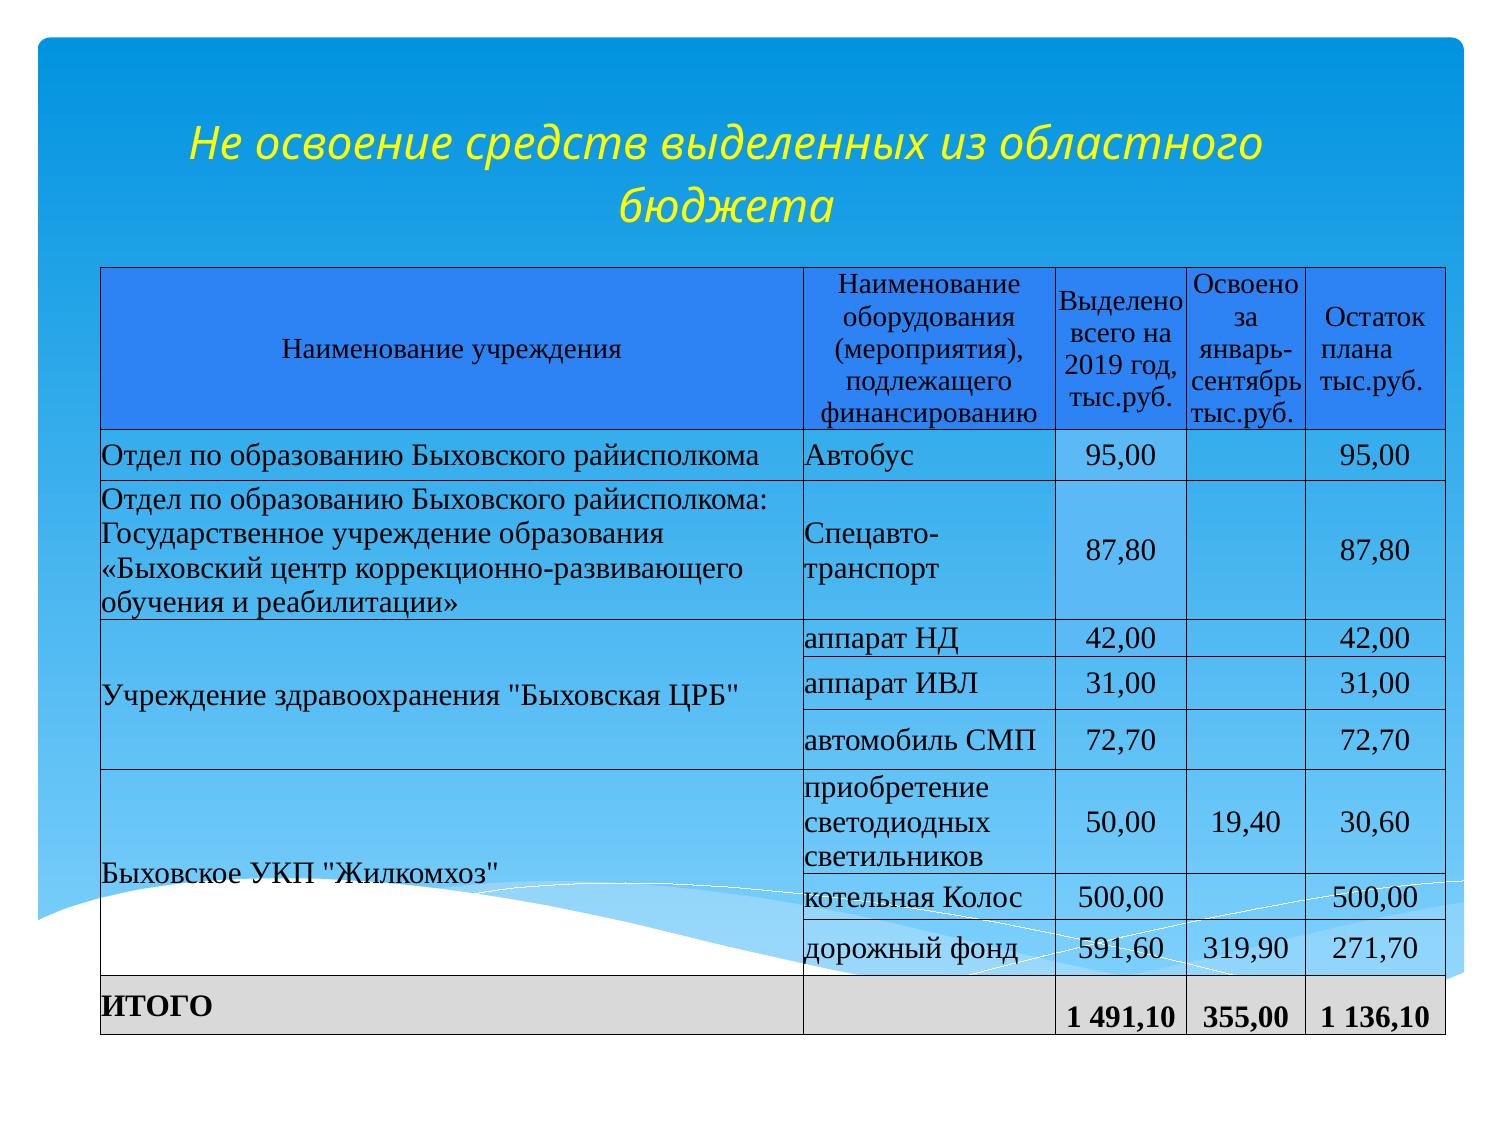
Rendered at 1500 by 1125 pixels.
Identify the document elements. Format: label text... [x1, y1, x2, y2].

table_cell аппарат ИВЛ [804, 657, 1055, 709]
table_cell [1187, 657, 1305, 709]
table_cell 42,00 [1306, 620, 1445, 656]
table_cell 31,00 [1056, 657, 1186, 709]
table_cell автомобиль СМП [804, 710, 1055, 769]
table_cell Учреждение здравоохранения "Быховская ЦРБ" [101, 620, 803, 769]
table_cell 95,00 [1056, 430, 1186, 480]
table_cell аппарат НД [804, 620, 1055, 656]
table_cell 19,40 [1187, 770, 1305, 873]
table_cell ИТОГО [101, 976, 803, 1034]
table_cell [1187, 430, 1305, 480]
table_header Выделено всего на 2019 год, тыс.руб. [1056, 268, 1186, 429]
table_cell 591,60 [1056, 920, 1186, 975]
table_cell Автобус [804, 430, 1055, 480]
title Не освоение средств выделенных из областного бюджета [112, 101, 1341, 244]
table_header Освоено за январь-сентябрьтыс.руб. [1187, 268, 1305, 429]
table_cell 271,70 [1306, 920, 1445, 975]
table_cell 87,80 [1056, 481, 1186, 619]
table_cell [1187, 481, 1305, 619]
table_cell 50,00 [1056, 770, 1186, 873]
table_cell 72,70 [1056, 710, 1186, 769]
table_cell 1 136,10 [1306, 976, 1445, 1034]
table_cell Отдел по образованию Быховского райисполкома: Государственное учреждение образования «Быховский центр коррекционно-развивающего обучения и реабилитации» [101, 481, 803, 619]
table_cell [1187, 710, 1305, 769]
table_cell 355,00 [1187, 976, 1305, 1034]
table_cell 31,00 [1306, 657, 1445, 709]
table_cell 42,00 [1056, 620, 1186, 656]
table_cell Быховское УКП "Жилкомхоз" [101, 770, 803, 975]
table_cell 500,00 [1056, 874, 1186, 919]
table_cell Отдел по образованию Быховского райисполкома [101, 430, 803, 480]
table_cell котельная Колос [804, 874, 1055, 919]
table_cell 87,80 [1306, 481, 1445, 619]
table_cell [804, 976, 1055, 1034]
table_cell 95,00 [1306, 430, 1445, 480]
table_cell [1187, 620, 1305, 656]
text_box [54, 66, 1473, 256]
table_cell 72,70 [1306, 710, 1445, 769]
table_header Наименование оборудования (мероприятия), подлежащего финансированию [804, 268, 1055, 429]
table_cell 30,60 [1306, 770, 1445, 873]
table_header Остаток плана тыс.руб. [1306, 268, 1445, 429]
table_cell 1 491,10 [1056, 976, 1186, 1034]
table_cell приобретение светодиодных светильников [804, 770, 1055, 873]
table_cell Спецавто-транспорт [804, 481, 1055, 619]
table_header Наименование учреждения [101, 268, 803, 429]
table_cell [1187, 874, 1305, 919]
table_cell 319,90 [1187, 920, 1305, 975]
table_cell 500,00 [1306, 874, 1445, 919]
table_cell дорожный фонд [804, 920, 1055, 975]
